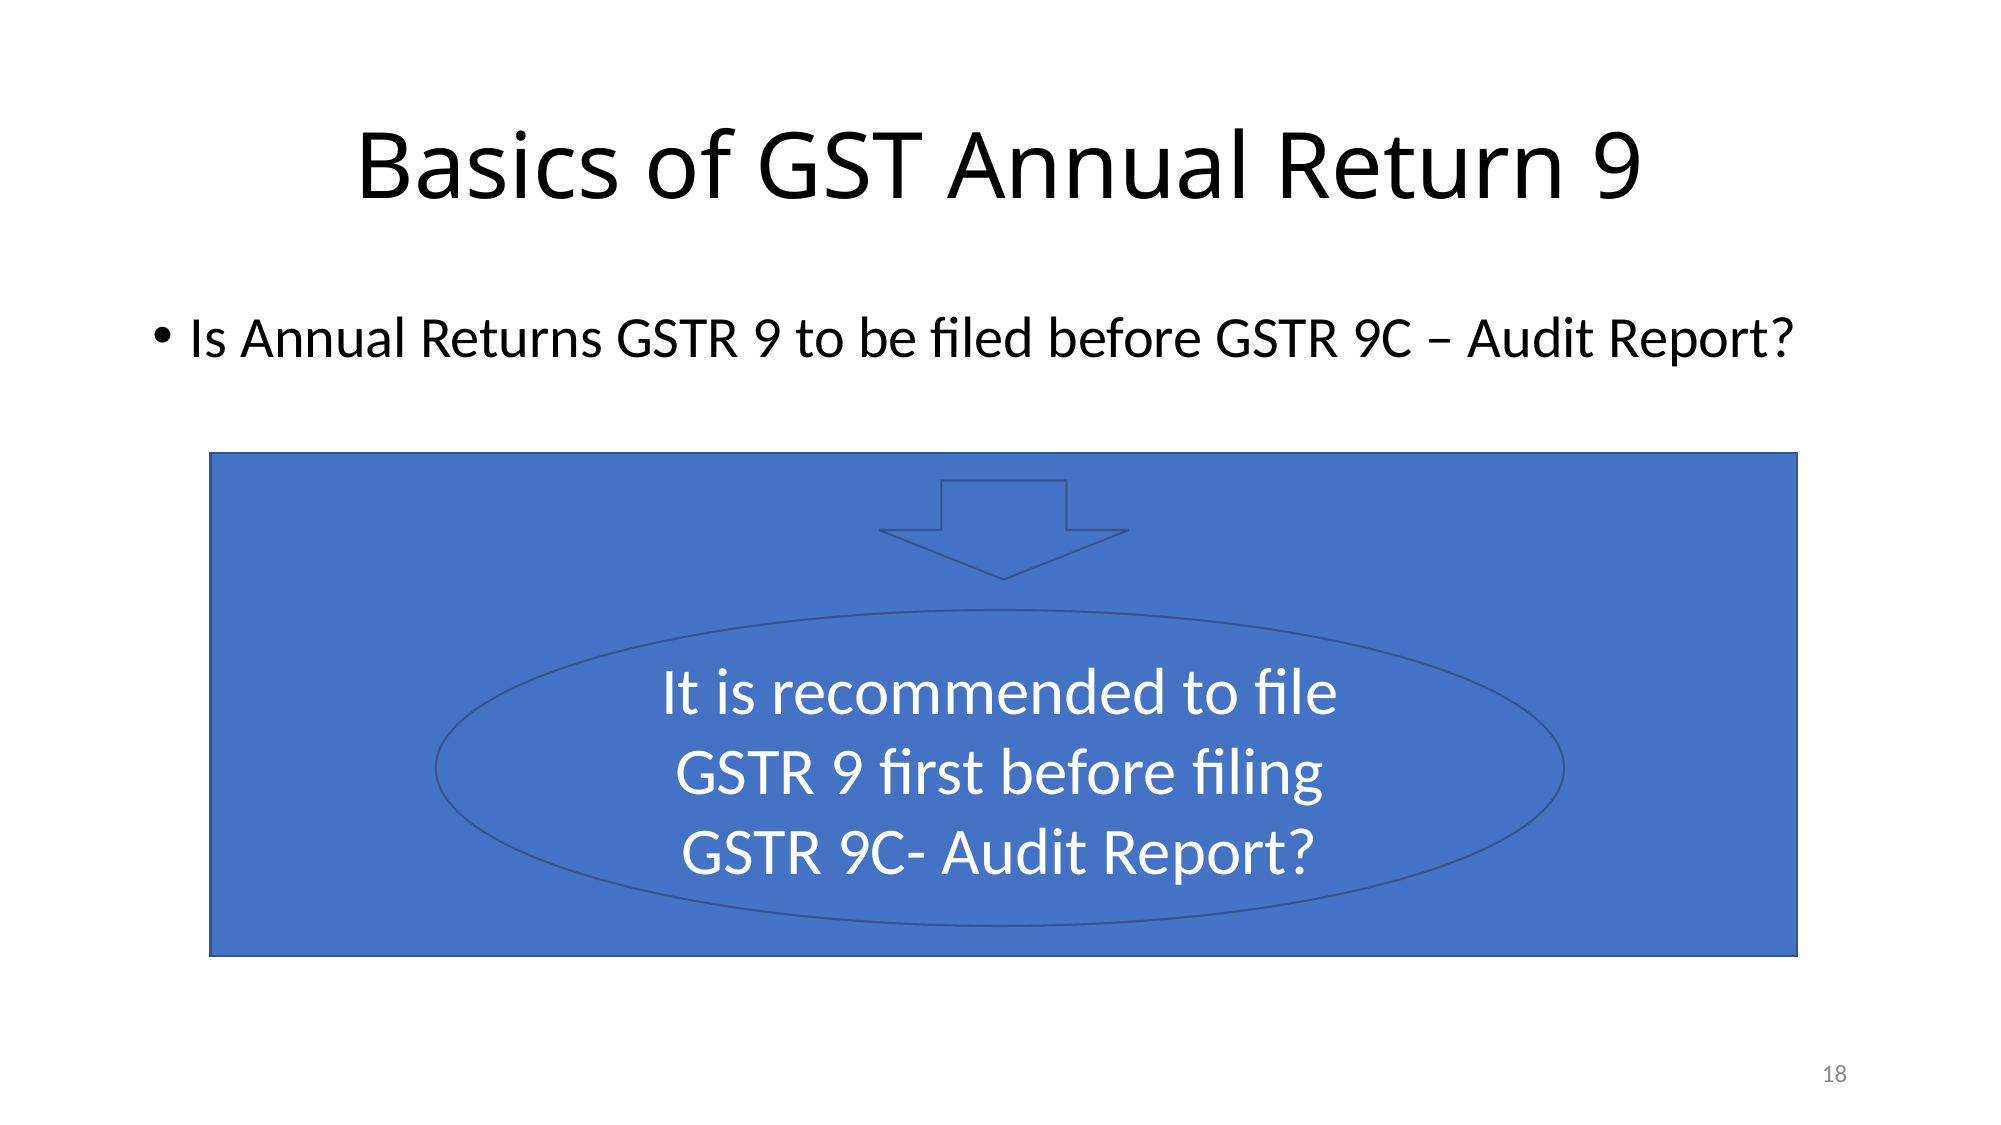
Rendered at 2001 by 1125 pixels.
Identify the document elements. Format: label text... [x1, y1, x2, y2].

slide_number 18 [1412, 1042, 1863, 1103]
title Basics of GST Annual Return 9 [137, 59, 1863, 278]
text_box It is recommended to file GSTR 9 first before filing GSTR 9C- Audit Report? [434, 608, 1566, 928]
text_box [878, 479, 1130, 581]
text_box [209, 452, 1798, 957]
list Is Annual Returns GSTR 9 to be filed before GSTR 9C – Audit Report? [137, 299, 1863, 1014]
